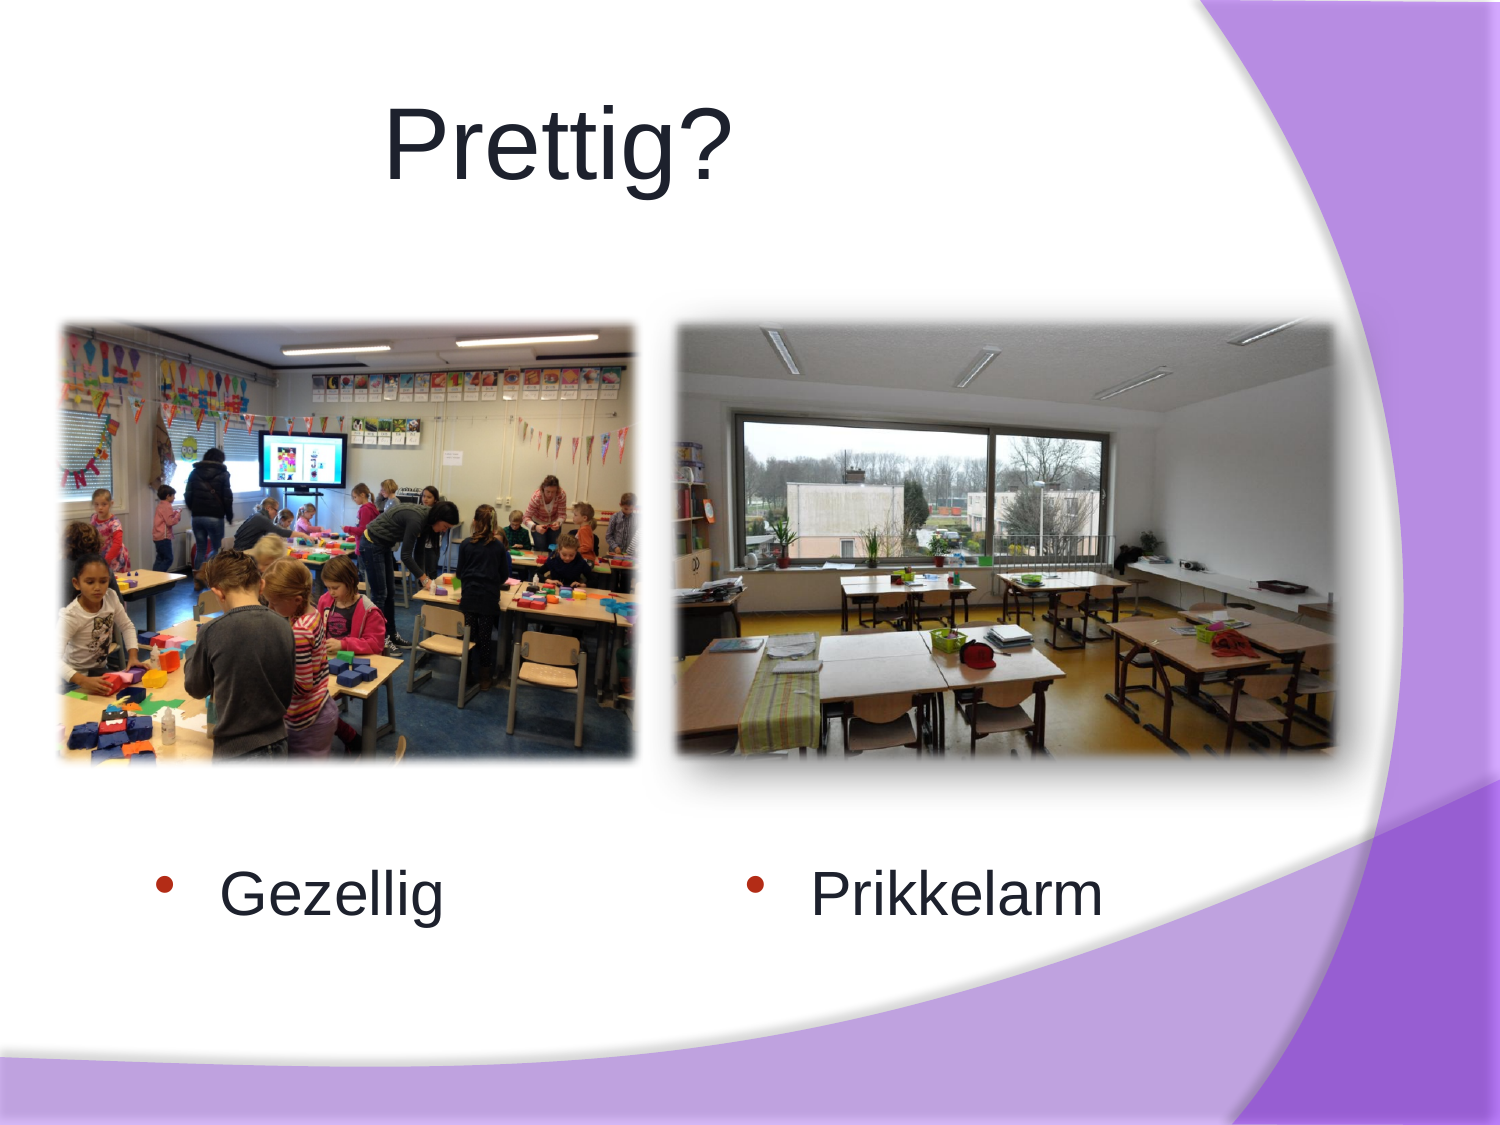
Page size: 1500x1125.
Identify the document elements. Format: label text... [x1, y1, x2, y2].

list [52, 314, 644, 770]
title Prettig? [75, 45, 1300, 233]
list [667, 314, 1344, 764]
list Gezellig [135, 846, 663, 1000]
list Prikkelarm [726, 846, 1341, 976]
